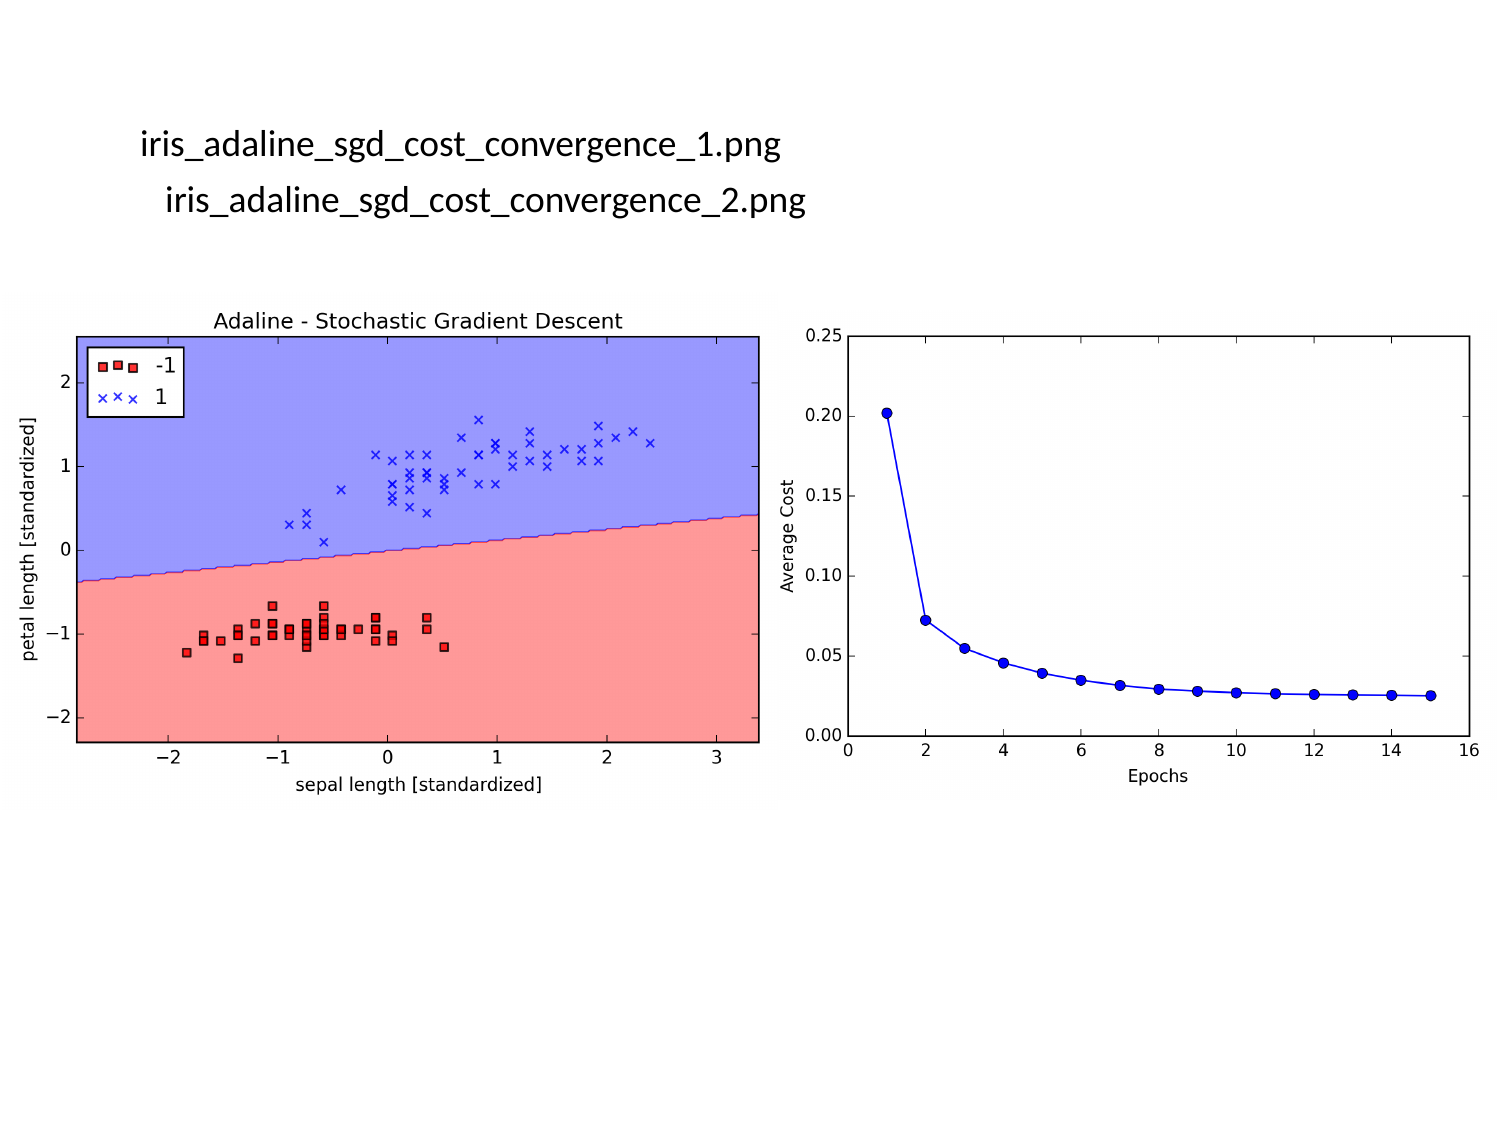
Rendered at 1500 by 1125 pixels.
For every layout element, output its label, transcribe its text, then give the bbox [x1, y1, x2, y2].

text_box iris_adaline_sgd_cost_convergence_2.png [150, 167, 822, 227]
text_box iris_adaline_sgd_cost_convergence_1.png [125, 111, 797, 172]
picture [2, 292, 1497, 810]
